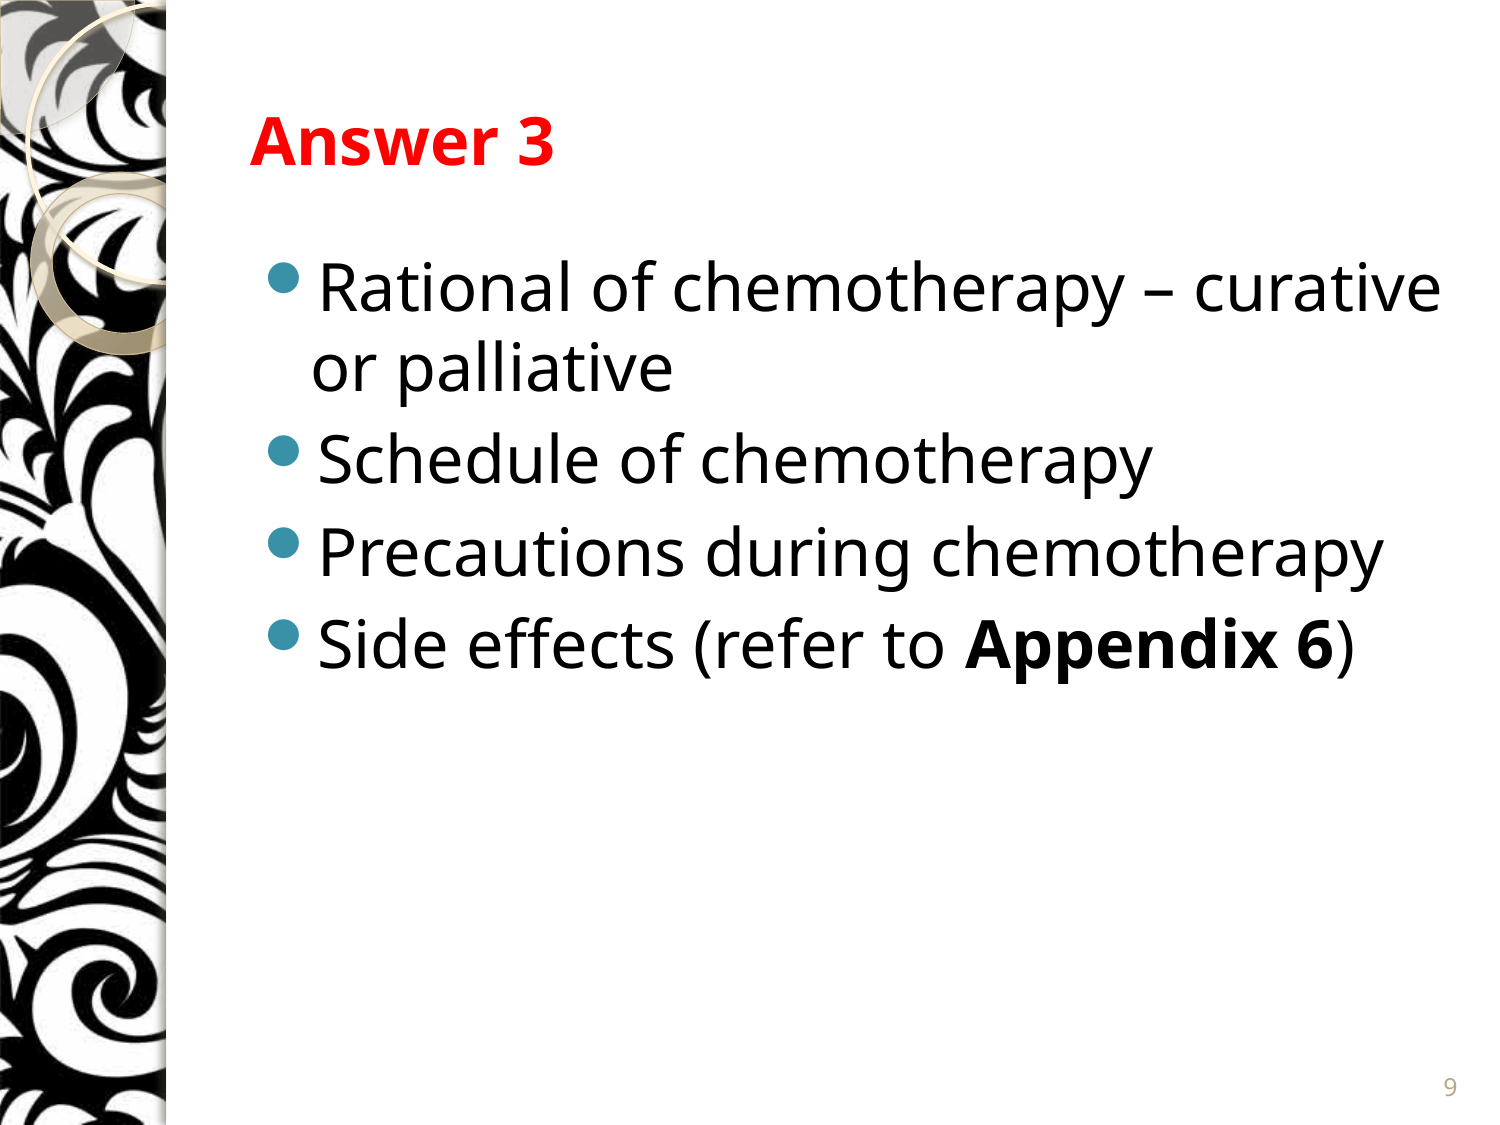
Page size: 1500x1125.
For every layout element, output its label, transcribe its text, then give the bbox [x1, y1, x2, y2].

picture [136, 0, 164, 4]
picture [62, 195, 160, 280]
title Answer 3 [235, 45, 1466, 233]
list Rational of chemotherapy – curative or palliative Schedule of chemotherapy Precautions during chemotherapy Side effects (refer to Appendix 6) [235, 237, 1466, 1025]
picture [53, 241, 160, 332]
picture [0, 134, 166, 1125]
picture [32, 13, 160, 207]
slide_number 9 [1413, 1034, 1488, 1113]
